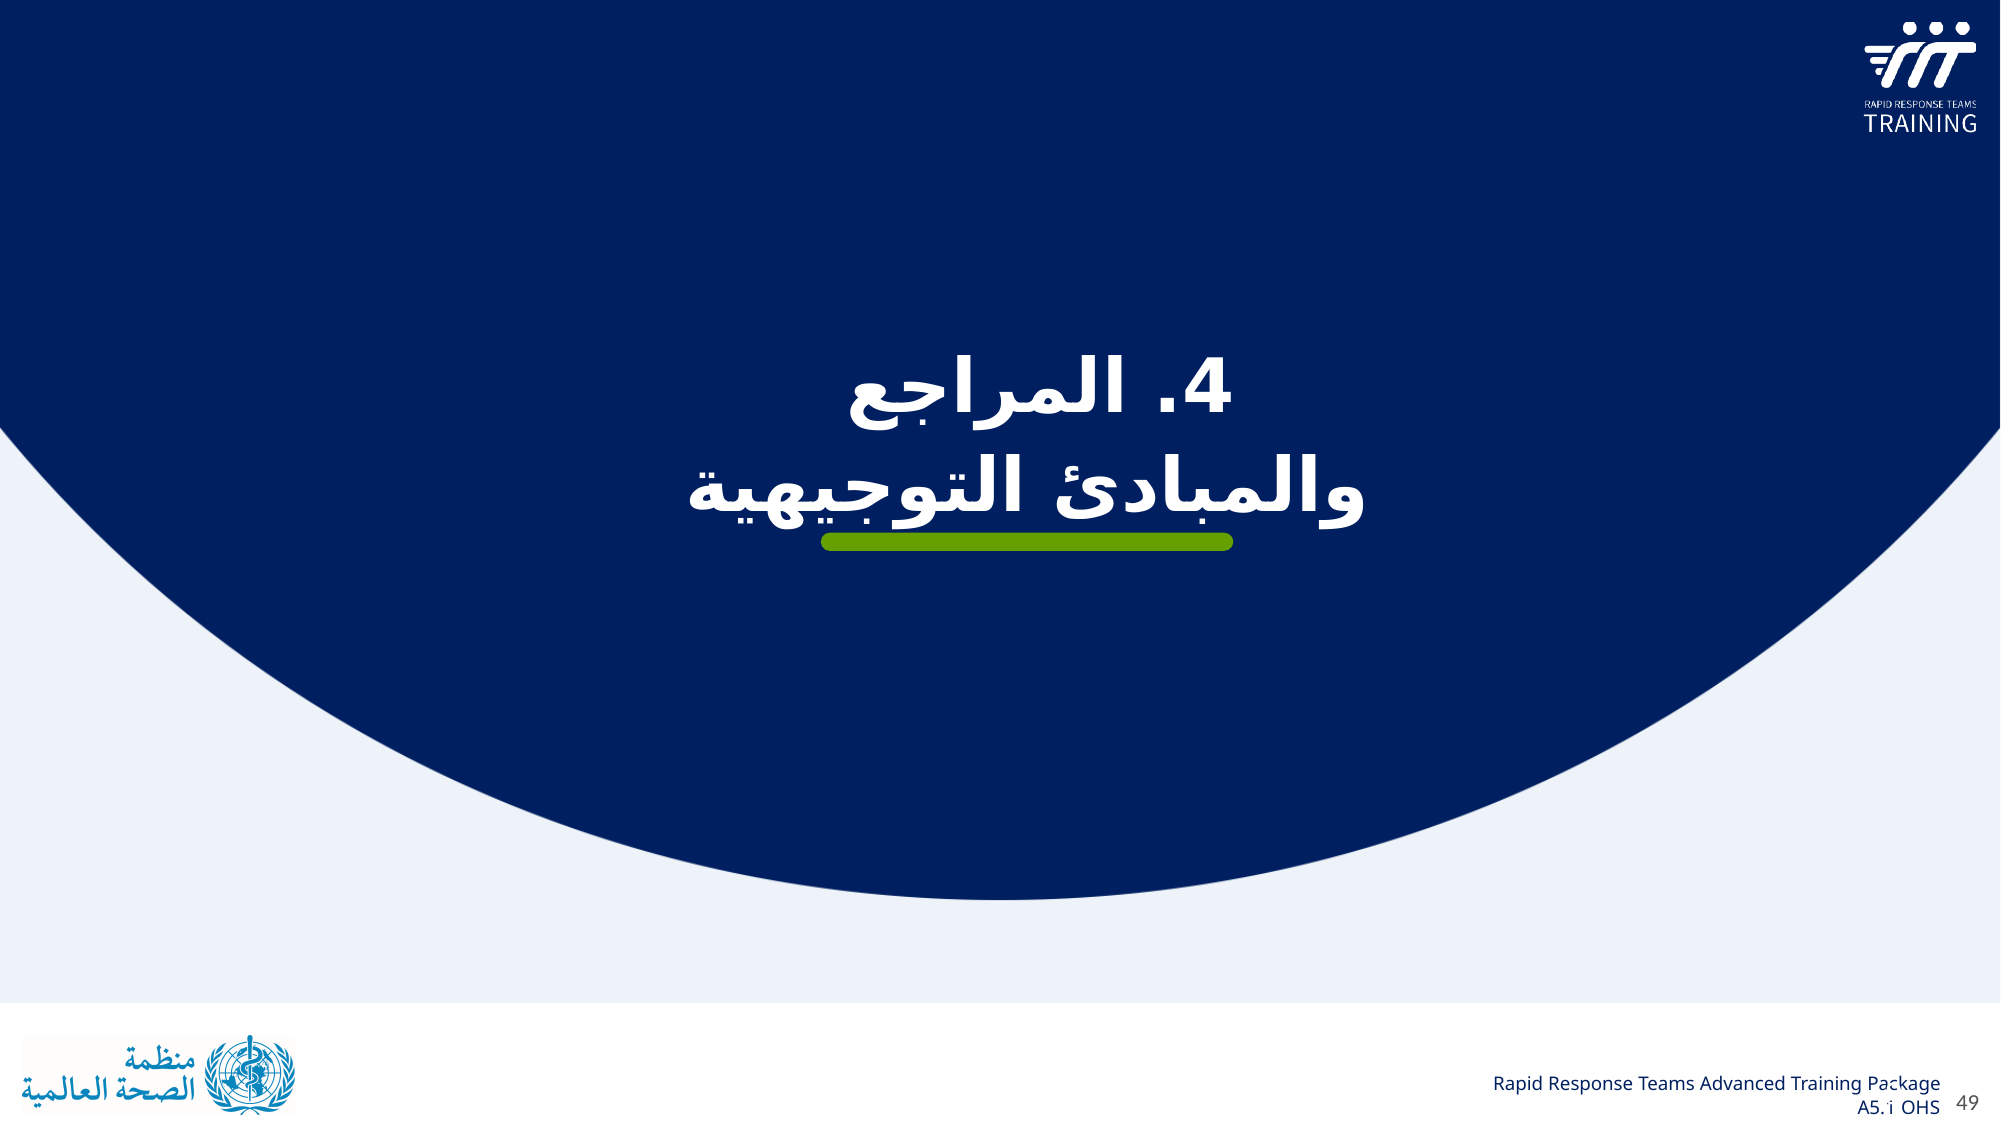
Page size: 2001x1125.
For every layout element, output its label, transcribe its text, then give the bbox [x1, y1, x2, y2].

picture [0, 0, 2001, 1003]
slide_number 49 [1882, 1037, 1930, 1092]
picture [22, 1035, 295, 1115]
list 4. المراجع والمبادئ التوجيهية [96, 273, 1959, 582]
picture [252, 1050, 258, 1059]
